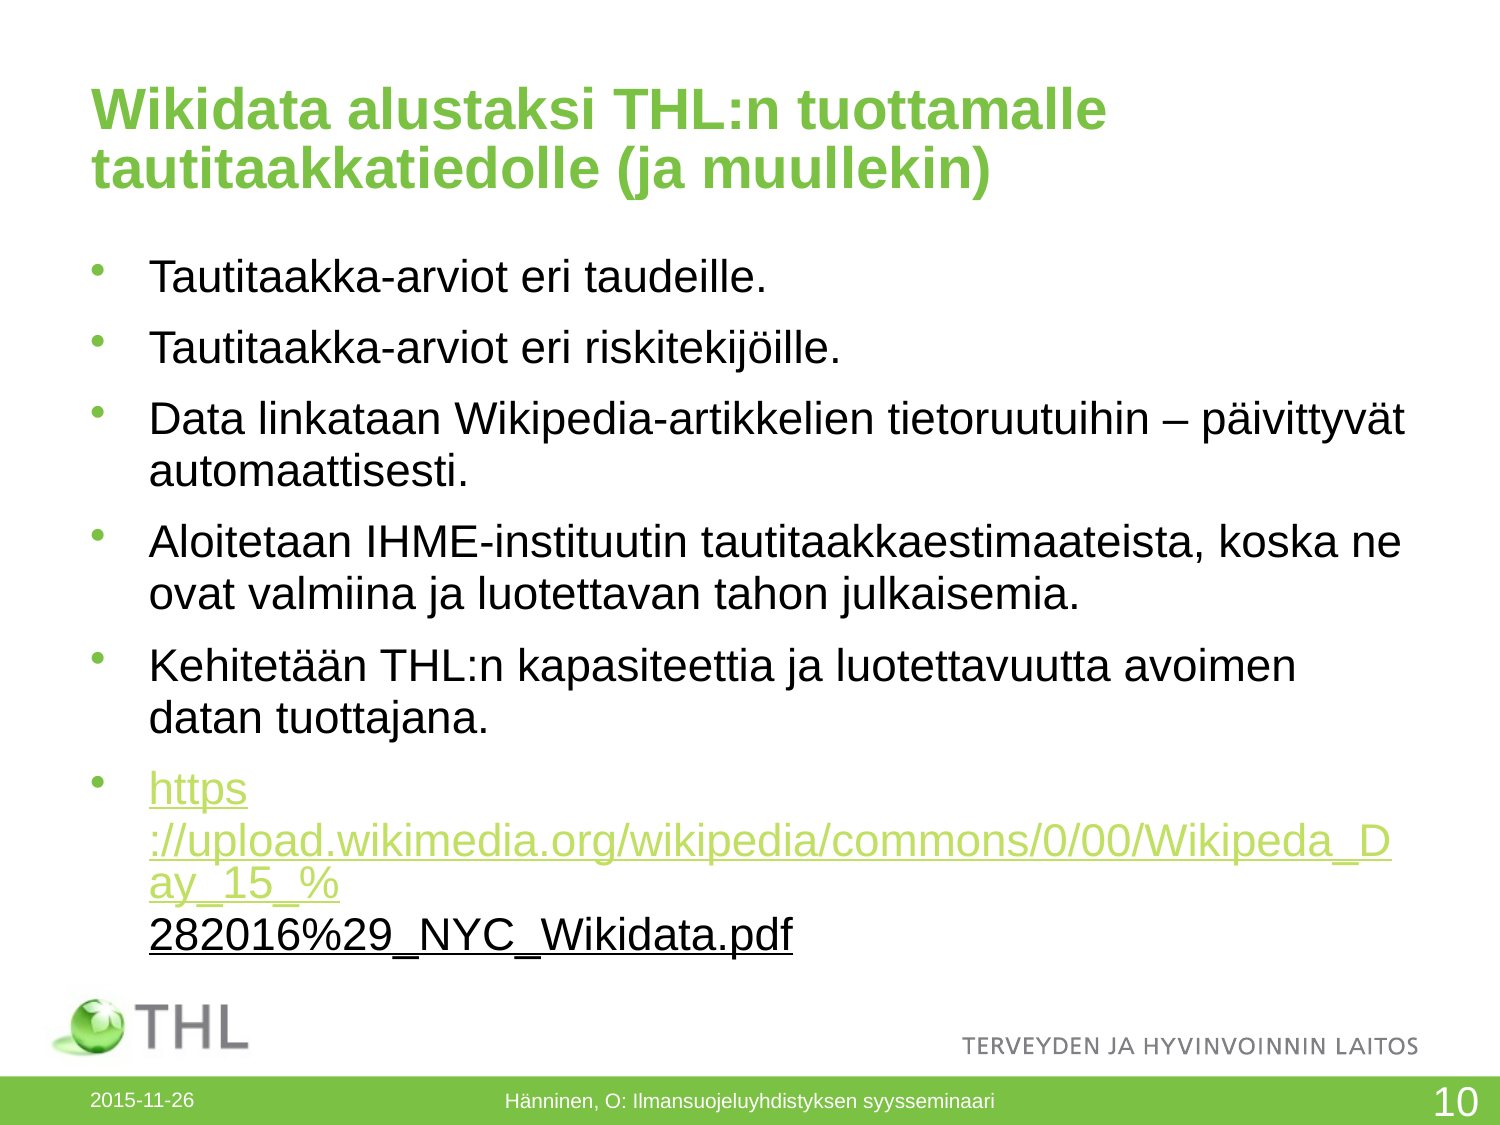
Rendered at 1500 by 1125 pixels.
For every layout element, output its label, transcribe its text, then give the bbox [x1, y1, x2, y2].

title Wikidata alustaksi THL:n tuottamalle tautitaakkatiedolle (ja muullekin) [76, 42, 1424, 209]
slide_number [74, 1080, 255, 1118]
list Tautitaakka-arviot eri taudeille. Tautitaakka-arviot eri riskitekijöille. Data linkataan Wikipedia-artikkelien tietoruutuihin – päivittyvät automaattisesti. Aloitetaan IHME-instituutin tautitaakkaestimaateista, koska ne ovat valmiina ja luotettavan tahon julkaisemia. Kehitetään THL:n kapasiteettia ja luotettavuutta avoimen datan tuottajana. https://upload.wikimedia.org/wikipedia/commons/0/00/Wikipeda_Day_15_%282016%29_NYC_Wikidata.pdf [74, 243, 1424, 965]
footer Hänninen, O: Ilmansuojeluyhdistyksen syysseminaari [253, 1082, 1247, 1118]
slide_number 10 [1316, 1082, 1495, 1118]
picture [24, 983, 275, 1067]
